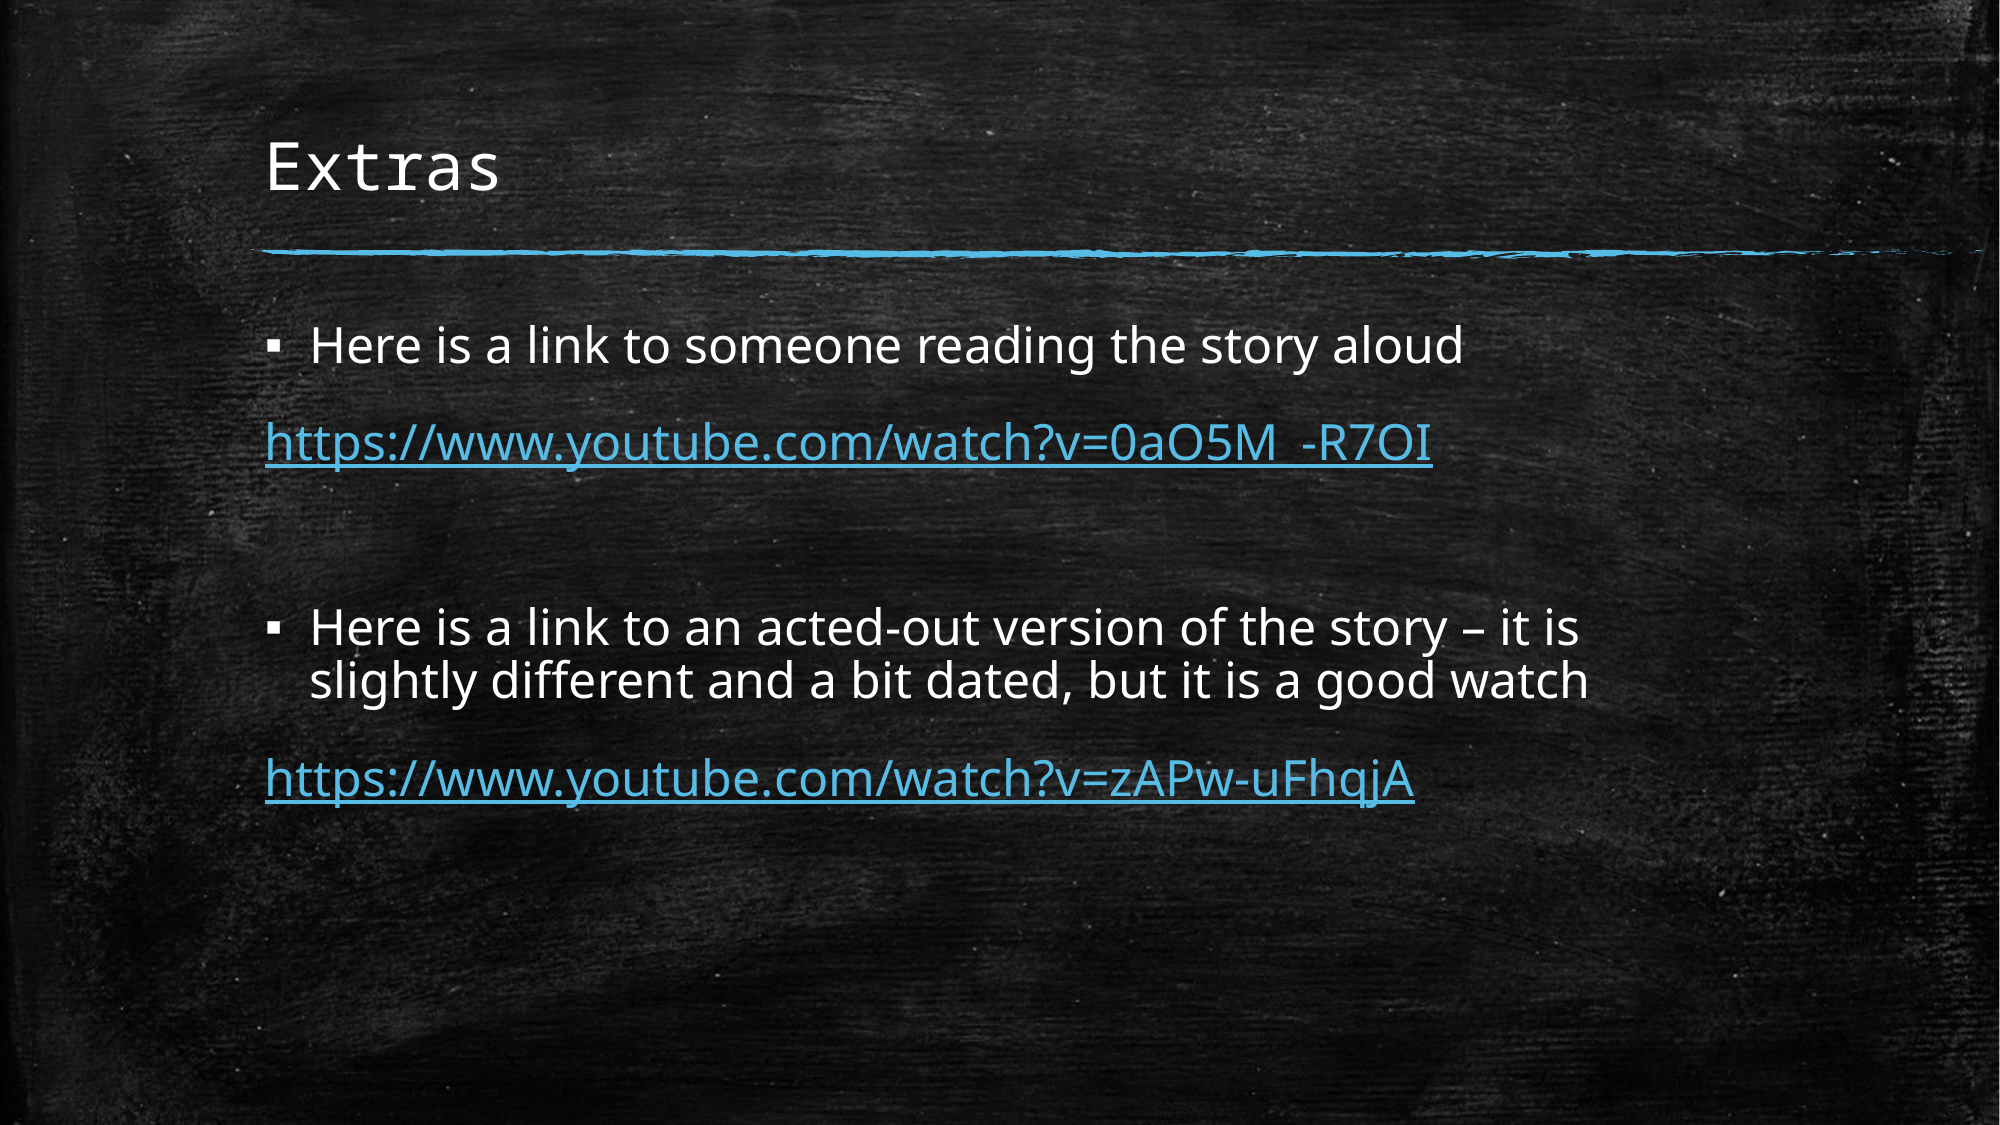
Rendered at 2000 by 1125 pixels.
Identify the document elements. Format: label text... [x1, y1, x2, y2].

title Extras [249, 45, 1750, 213]
list Here is a link to someone reading the story aloud https://www.youtube.com/watch?v=0aO5M_-R7OI Here is a link to an acted-out version of the story – it is slightly different and a bit dated, but it is a good watch https://www.youtube.com/watch?v=zAPw-uFhqjA [249, 312, 1750, 1013]
picture [0, 0, 2000, 1125]
